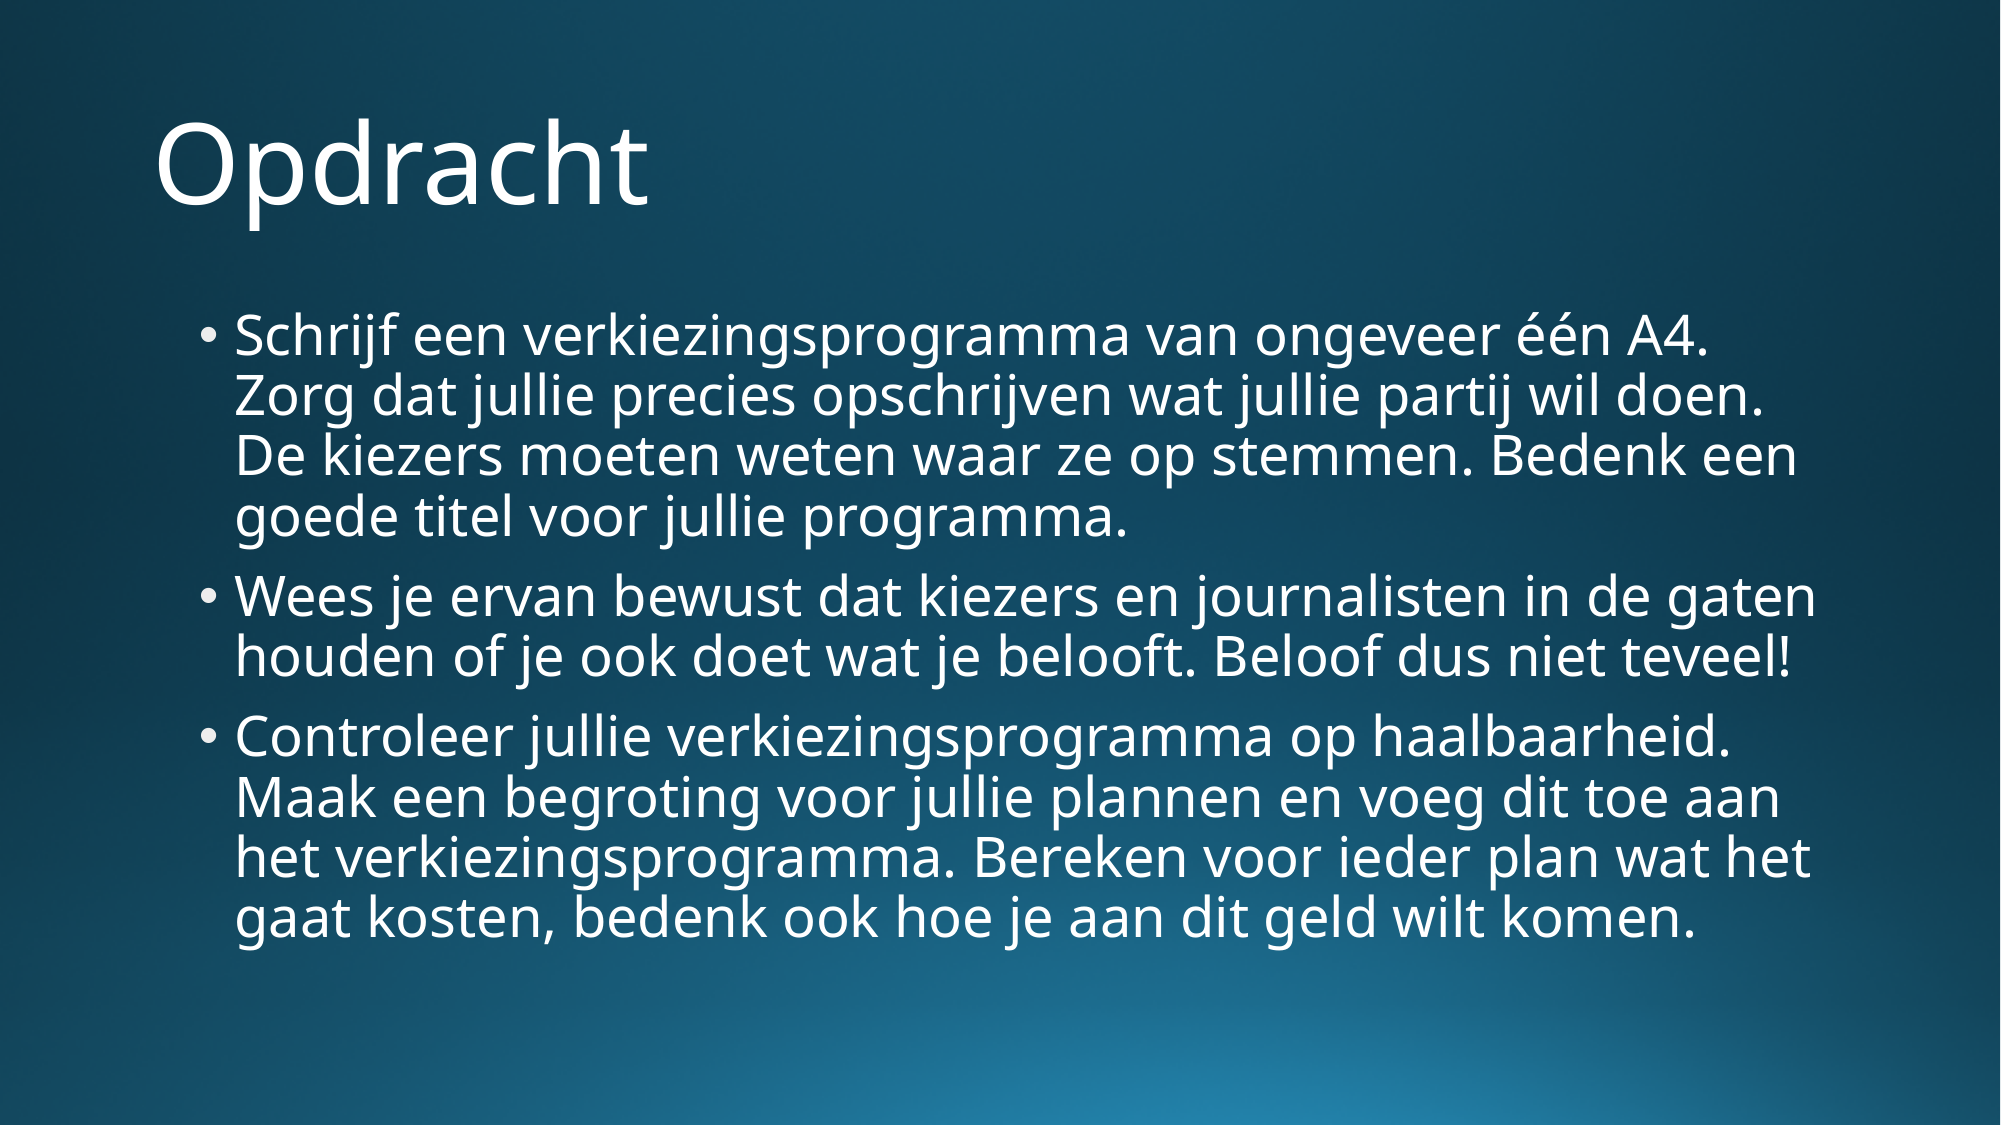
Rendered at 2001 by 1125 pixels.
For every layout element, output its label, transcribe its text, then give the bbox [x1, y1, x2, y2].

picture [0, 0, 2001, 1125]
list Schrijf een verkiezingsprogramma van ongeveer één A4. Zorg dat jullie precies opschrijven wat jullie partij wil doen. De kiezers moeten weten waar ze op stemmen. Bedenk een goede titel voor jullie programma. Wees je ervan bewust dat kiezers en journalisten in de gaten houden of je ook doet wat je belooft. Beloof dus niet teveel! Controleer jullie verkiezingsprogramma op haalbaarheid. Maak een begroting voor jullie plannen en voeg dit toe aan het verkiezingsprogramma. Bereken voor ieder plan wat het gaat kosten, bedenk ook hoe je aan dit geld wilt komen. [183, 299, 1863, 1014]
title Opdracht [137, 59, 1863, 278]
